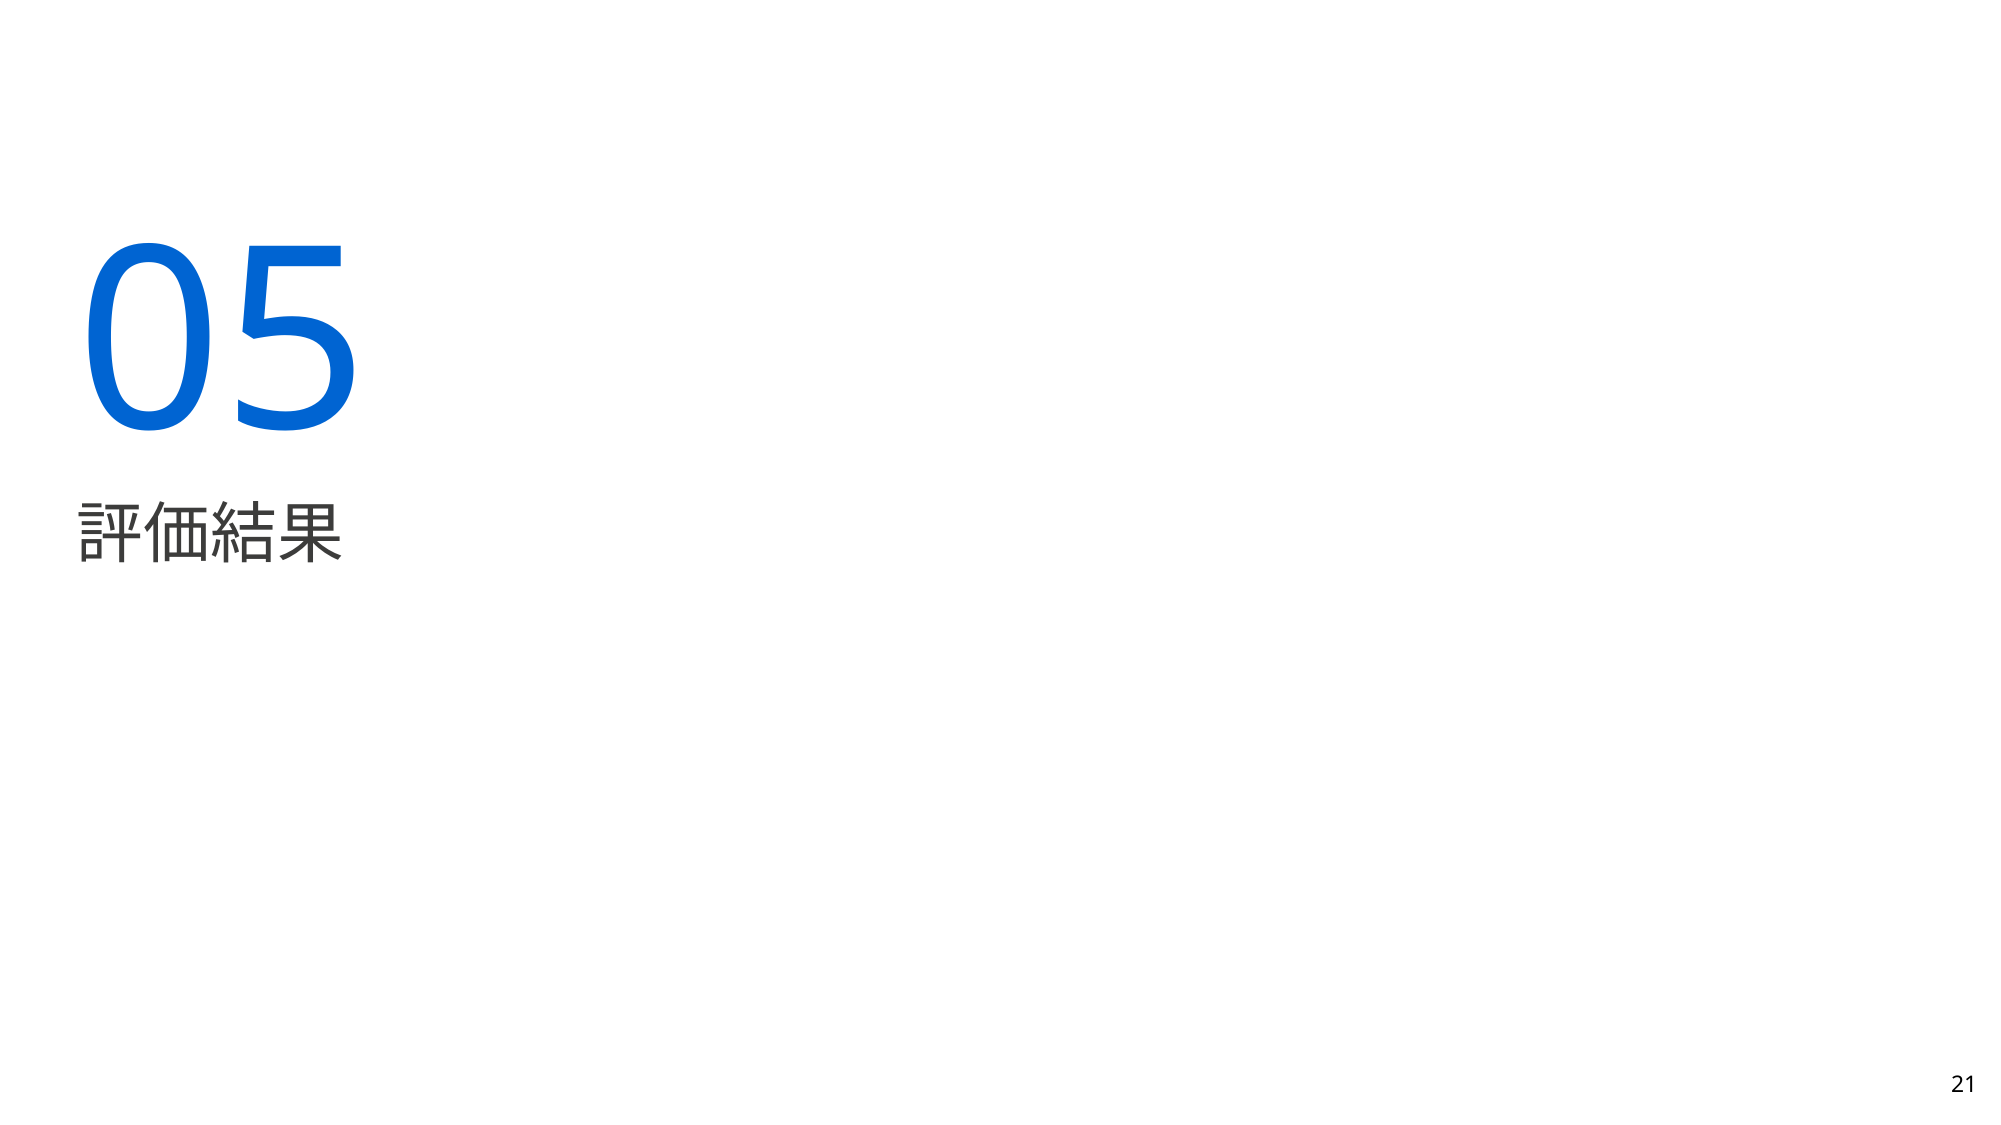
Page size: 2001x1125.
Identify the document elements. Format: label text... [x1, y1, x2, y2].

title 評価結果 [76, 499, 974, 589]
list 05 [0, 0, 542, 480]
